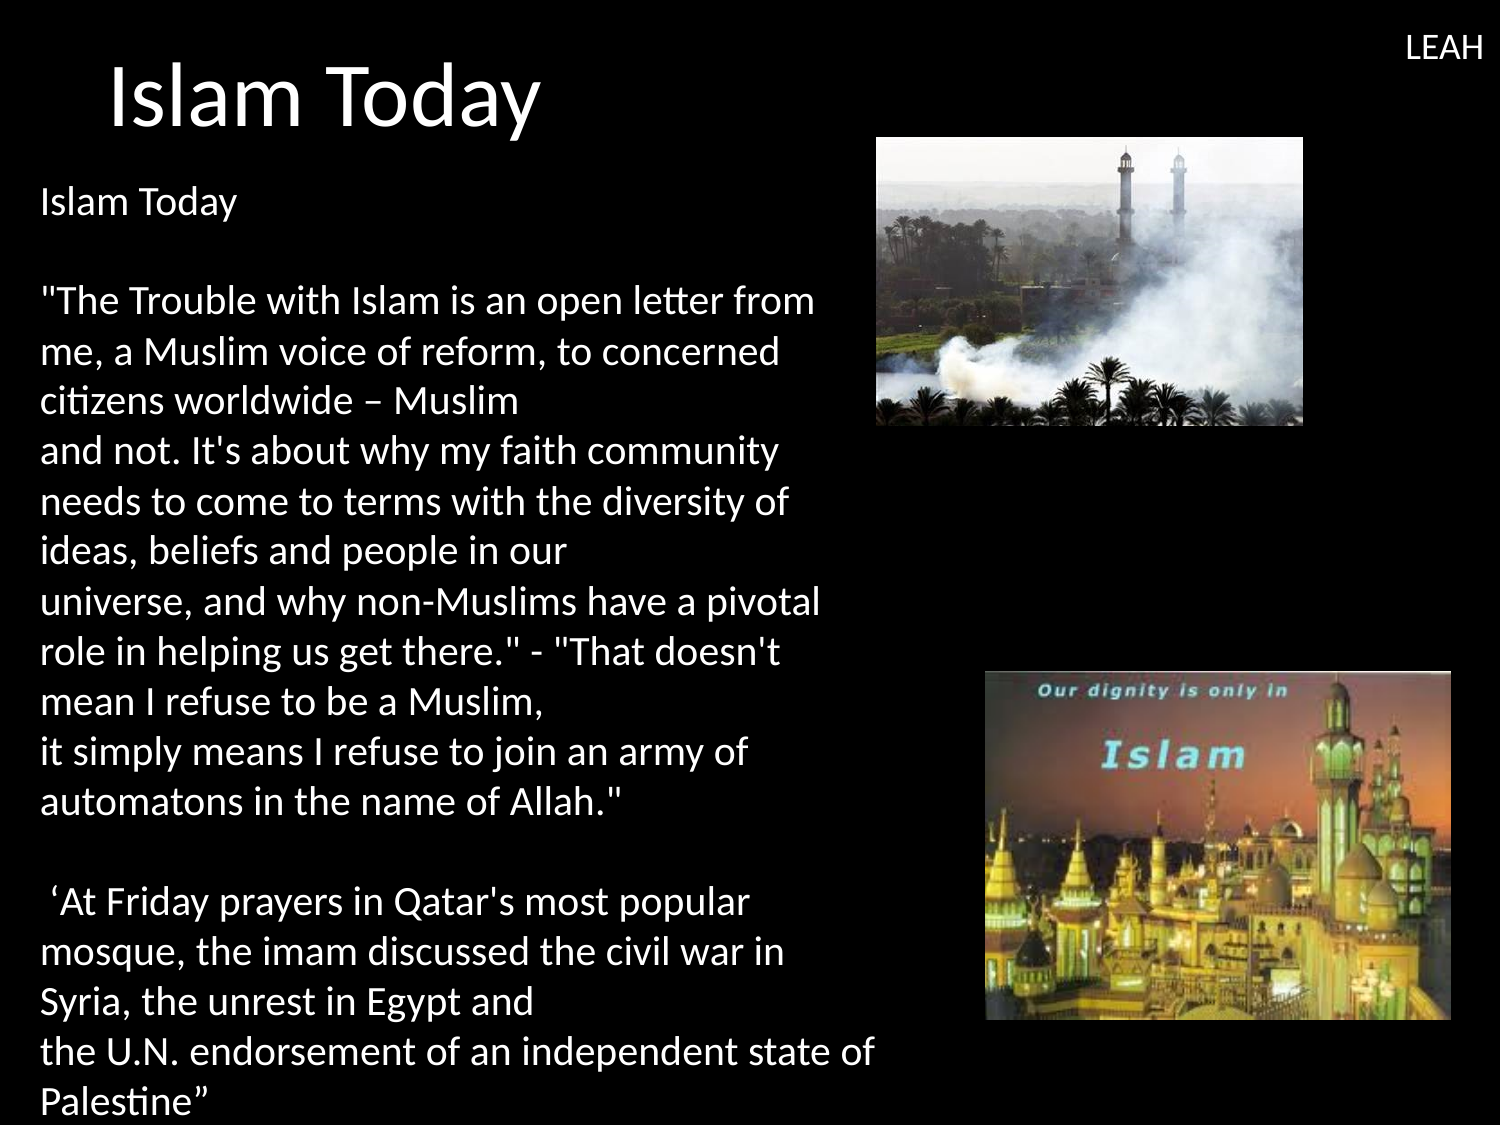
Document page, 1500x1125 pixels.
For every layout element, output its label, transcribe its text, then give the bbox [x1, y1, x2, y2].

picture [985, 671, 1451, 1020]
title Islam Today [0, 0, 651, 181]
text_box Islam Today "The Trouble with Islam is an open letter from me, a Muslim voice of reform, to concerned citizens worldwide – Muslim and not. It's about why my faith community needs to come to terms with the diversity of ideas, beliefs and people in our universe, and why non-Muslims have a pivotal role in helping us get there." - "That doesn't mean I refuse to be a Muslim, it simply means I refuse to join an army of automatons in the name of Allah." ‘At Friday prayers in Qatar's most popular mosque, the imam discussed the civil war in Syria, the unrest in Egypt and the U.N. endorsement of an independent state of Palestine” [24, 165, 900, 1125]
picture [876, 137, 1303, 427]
text_box LEAH [1390, 14, 1500, 74]
